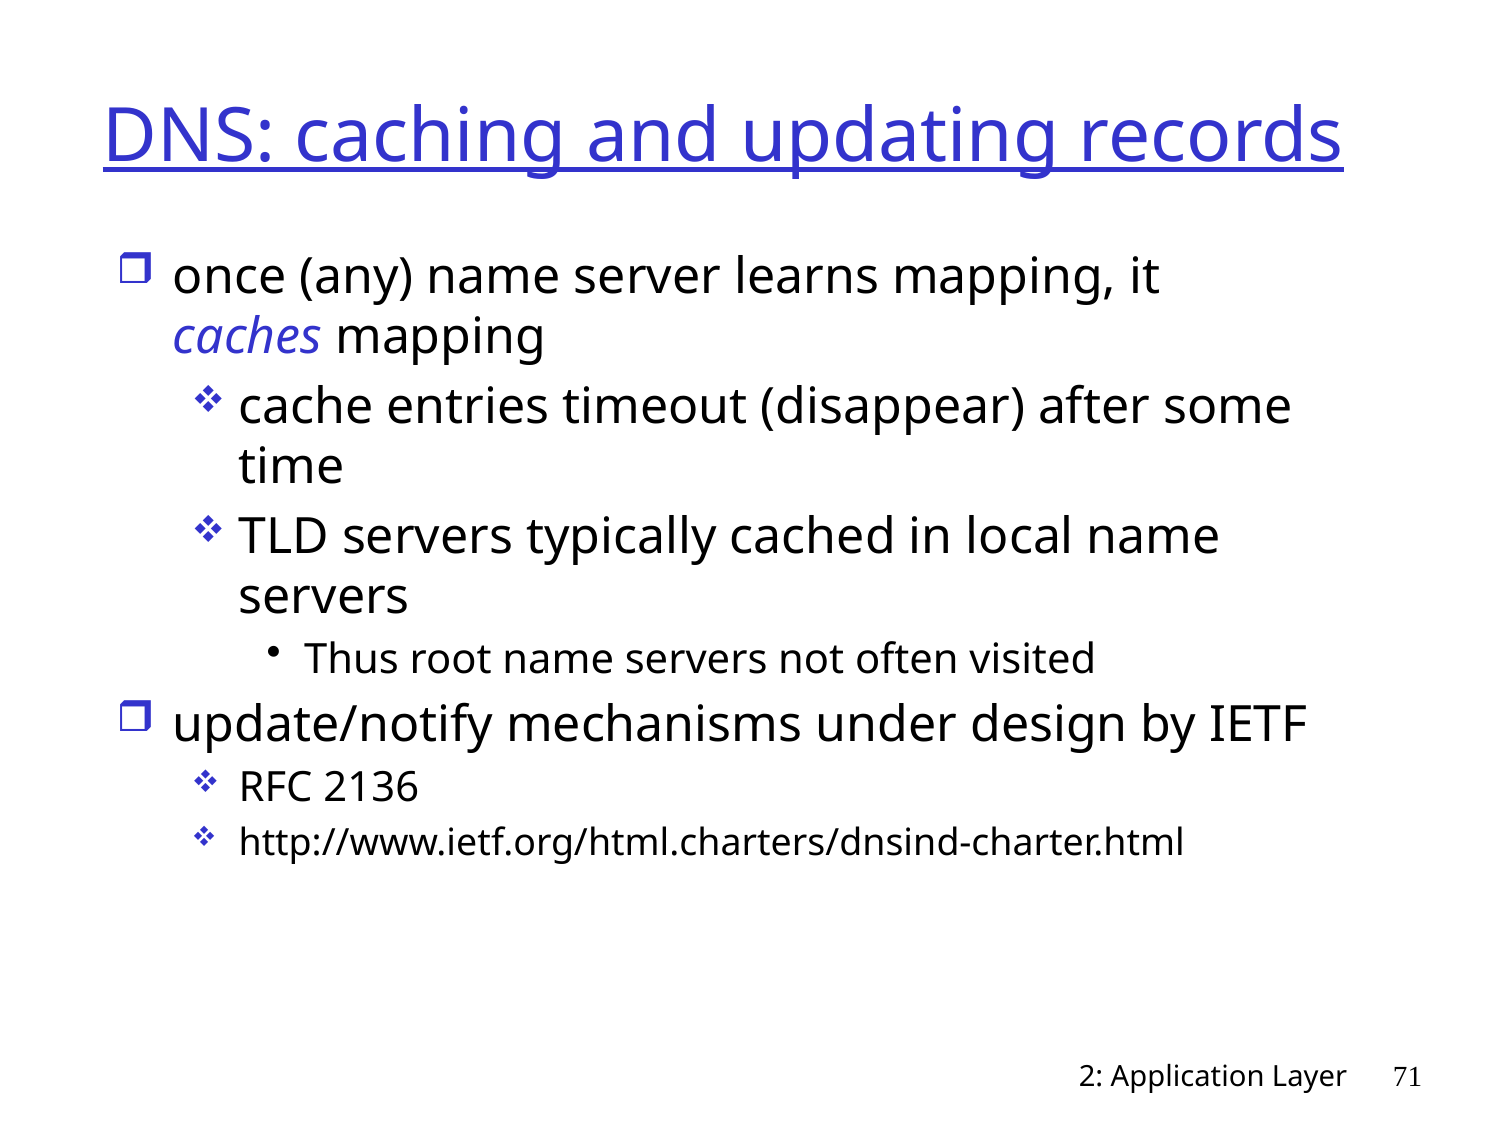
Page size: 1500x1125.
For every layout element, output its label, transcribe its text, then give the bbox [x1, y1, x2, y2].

slide_number 71 [1362, 1049, 1438, 1125]
title DNS: caching and updating records [87, 37, 1363, 226]
list once (any) name server learns mapping, it caches mapping cache entries timeout (disappear) after some time TLD servers typically cached in local name servers Thus root name servers not often visited update/notify mechanisms under design by IETF RFC 2136 http://www.ietf.org/html.charters/dnsind-charter.html [101, 235, 1335, 1013]
footer 2: Application Layer [887, 1049, 1362, 1125]
